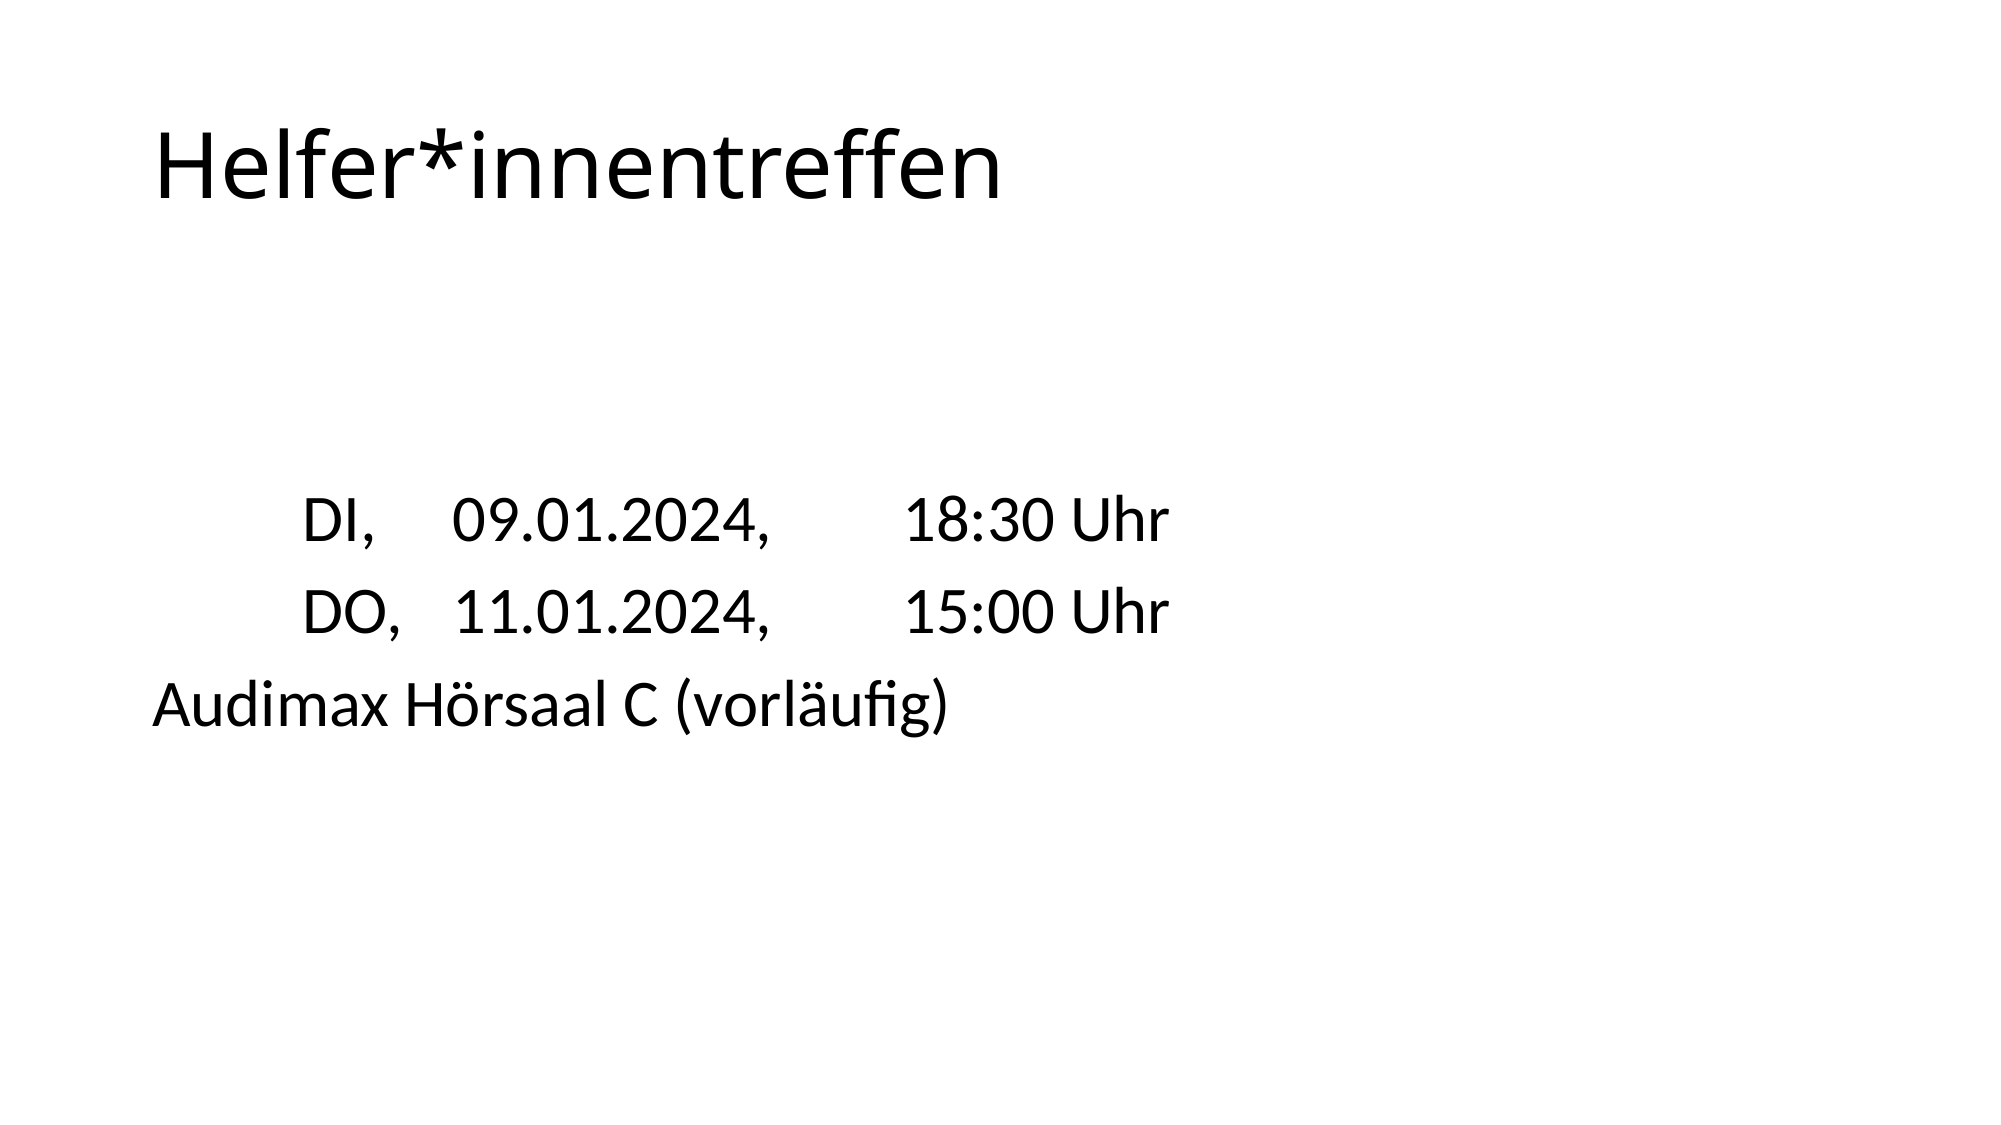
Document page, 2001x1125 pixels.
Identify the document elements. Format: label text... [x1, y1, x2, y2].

title Helfer*innentreffen [137, 59, 1863, 278]
list DI, 09.01.2024, 18:30 Uhr DO, 11.01.2024, 15:00 Uhr Audimax Hörsaal C (vorläufig) [137, 299, 1863, 1014]
